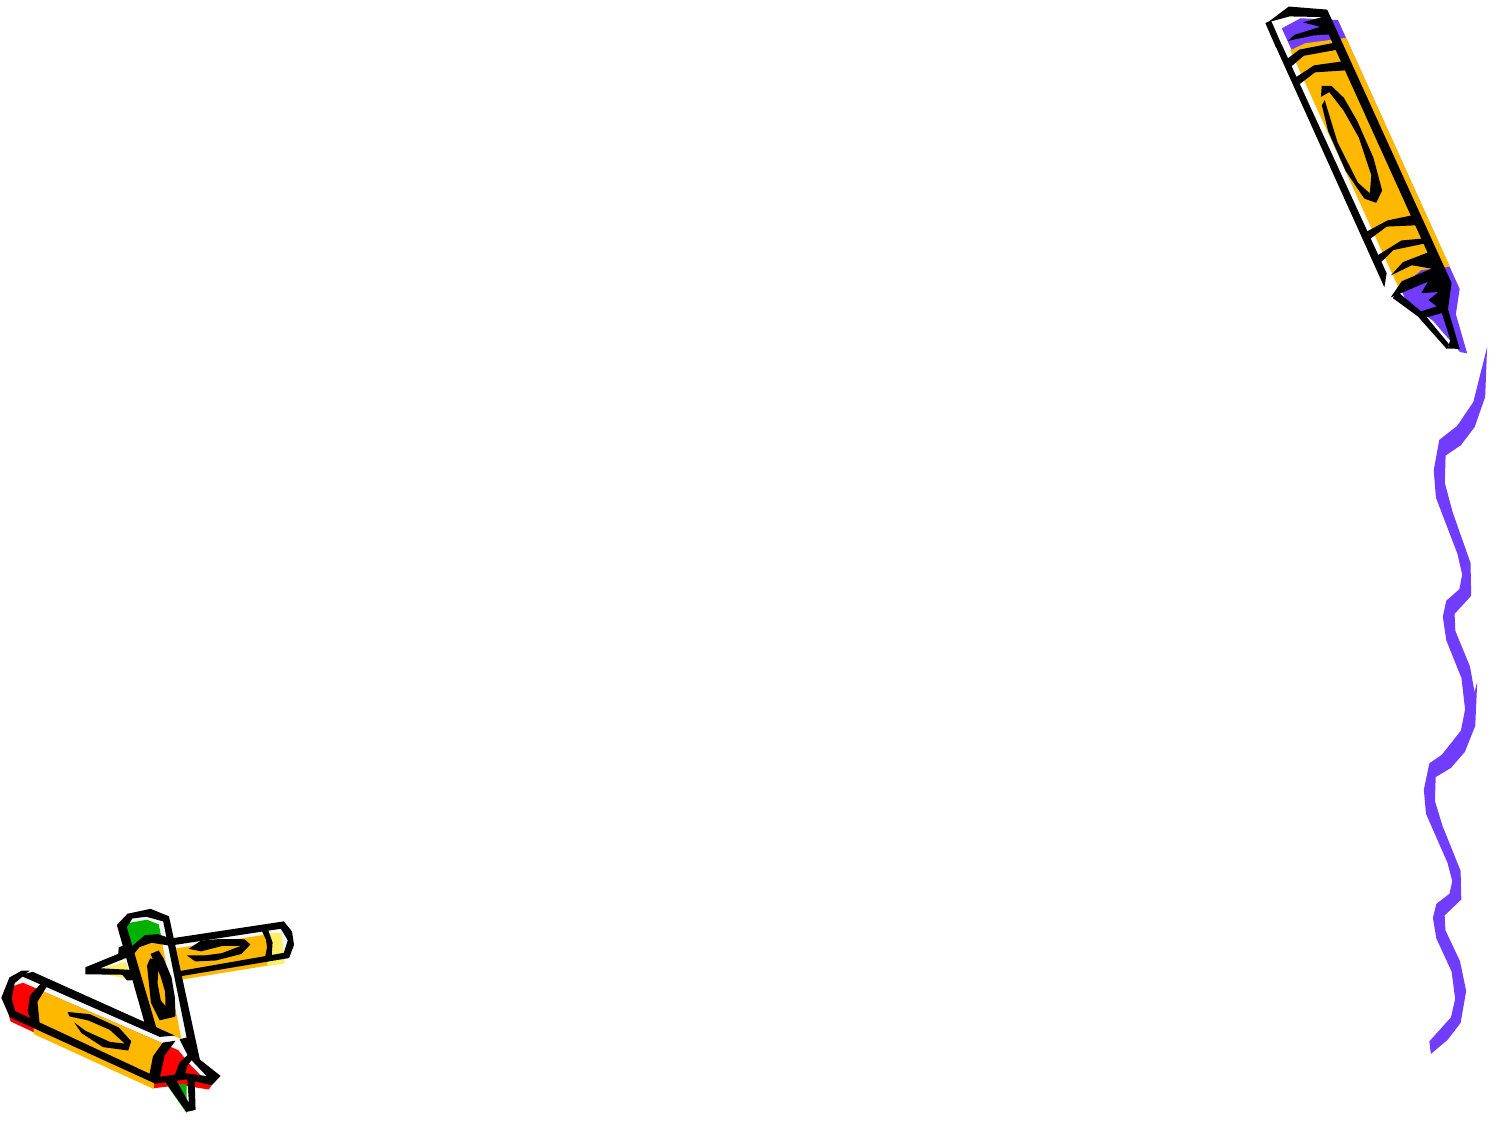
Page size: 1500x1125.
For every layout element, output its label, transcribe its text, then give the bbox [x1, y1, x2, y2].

list 1. Какой композитор написал симфоническую сказку «Петя и волк»? 2. Назовите героев этой сказки. 3. Какие инструменты симфонического оркестра изображают пионера Петю? 4. Тему какого героя сказки изображает кларнет? 5. Литавры и большой барабан изображают. 6. Какой инструмент высвистывает птичку? 7. Какой инструмент передаёт ворчливые интонации дедушки? [218, 254, 1400, 965]
title Викторина [189, 24, 1318, 204]
